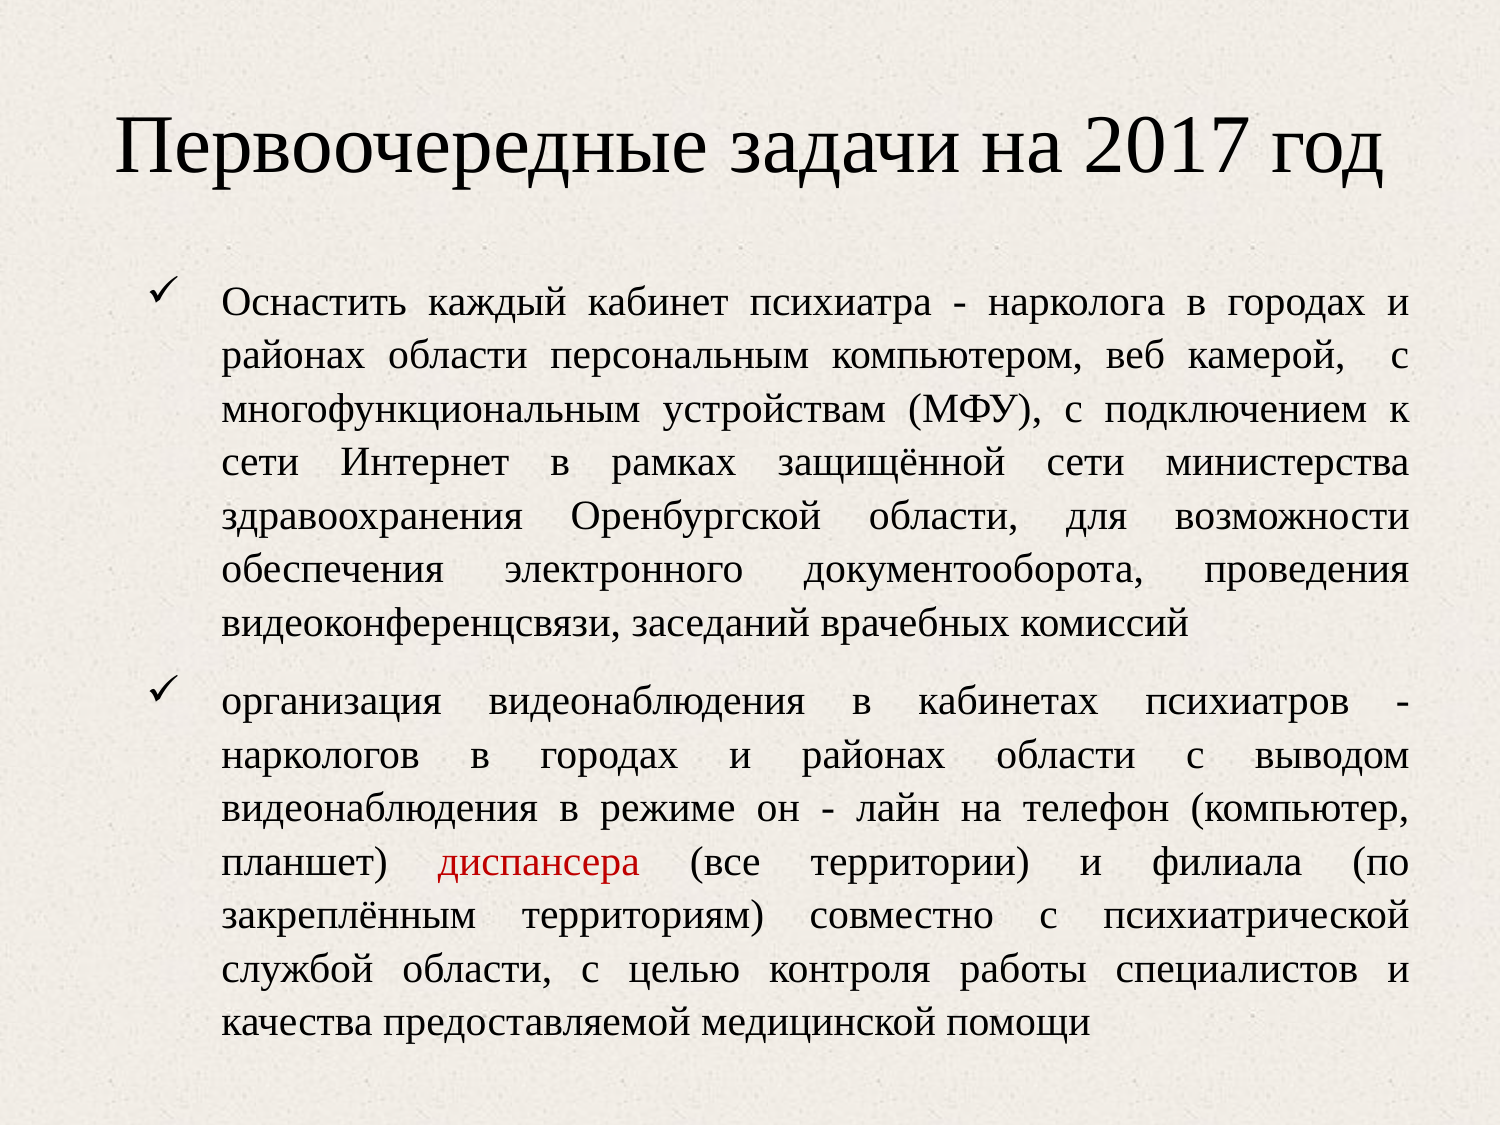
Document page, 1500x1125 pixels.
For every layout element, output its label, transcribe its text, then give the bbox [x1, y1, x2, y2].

list Оснастить каждый кабинет психиатра - нарколога в городах и районах области персональным компьютером, веб камерой, с многофункциональным устройствам (МФУ), с подключением к сети Интернет в рамках защищённой сети министерства здравоохранения Оренбургской области, для возможности обеспечения электронного документооборота, проведения видеоконференцсвязи, заседаний врачебных комиссий организация видеонаблюдения в кабинетах психиатров - наркологов в городах и районах области с выводом видеонаблюдения в режиме он - лайн на телефон (компьютер, планшет) диспансера (все территории) и филиала (по закреплённым территориям) совместно с психиатрической службой области, с целью контроля работы специалистов и качества предоставляемой медицинской помощи [74, 262, 1426, 1048]
title Первоочередные задачи на 2017 год [74, 44, 1426, 233]
